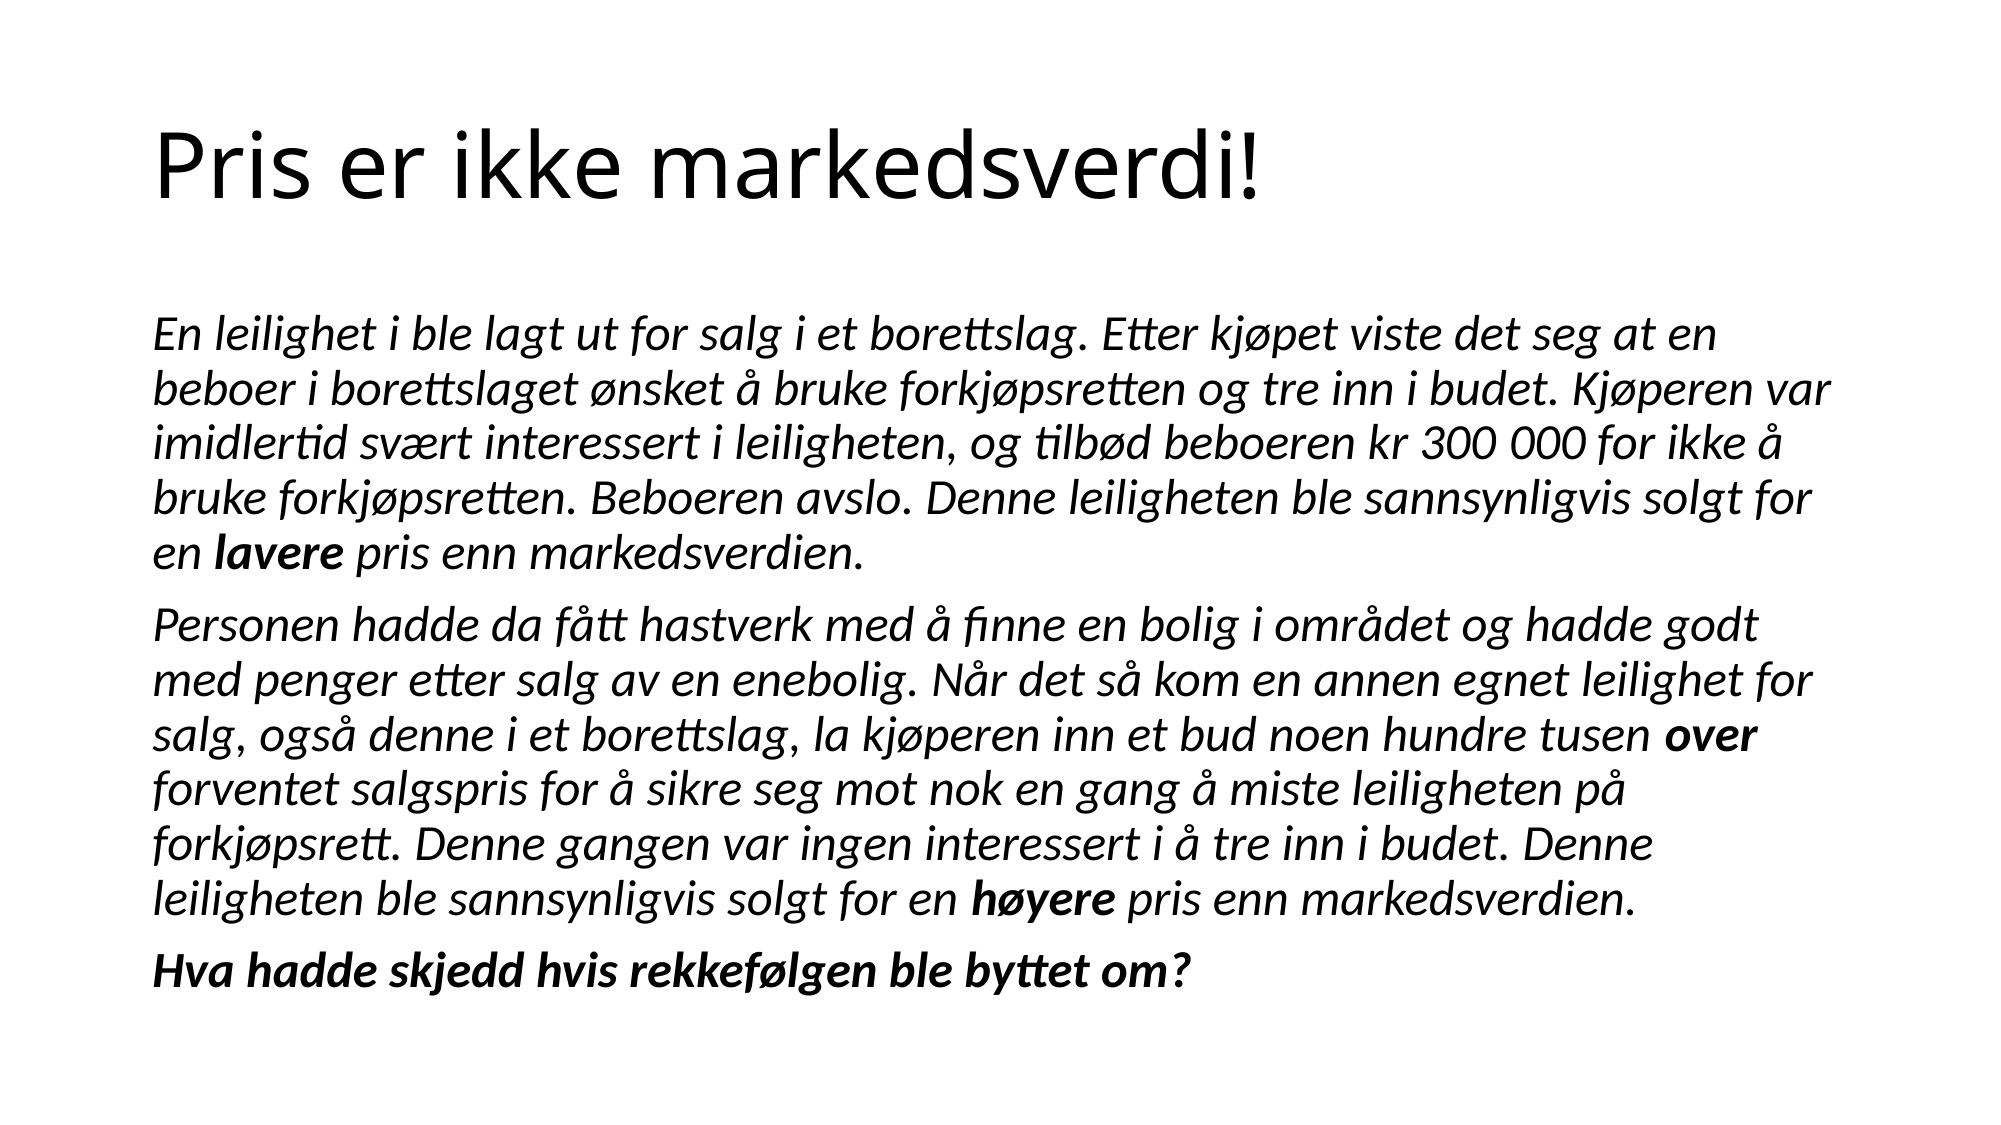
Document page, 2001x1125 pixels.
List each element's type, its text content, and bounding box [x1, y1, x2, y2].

title Pris er ikke markedsverdi! [137, 59, 1863, 278]
list En leilighet i ble lagt ut for salg i et borettslag. Etter kjøpet viste det seg at en beboer i borettslaget ønsket å bruke forkjøpsretten og tre inn i budet. Kjøperen var imidlertid svært interessert i leiligheten, og tilbød beboeren kr 300 000 for ikke å bruke forkjøpsretten. Beboeren avslo. Denne leiligheten ble sannsynligvis solgt for en lavere pris enn markedsverdien. Personen hadde da fått hastverk med å finne en bolig i området og hadde godt med penger etter salg av en enebolig. Når det så kom en annen egnet leilighet for salg, også denne i et borettslag, la kjøperen inn et bud noen hundre tusen over forventet salgspris for å sikre seg mot nok en gang å miste leiligheten på forkjøpsrett. Denne gangen var ingen interessert i å tre inn i budet. Denne leiligheten ble sannsynligvis solgt for en høyere pris enn markedsverdien. Hva hadde skjedd hvis rekkefølgen ble byttet om? [137, 299, 1863, 1014]
